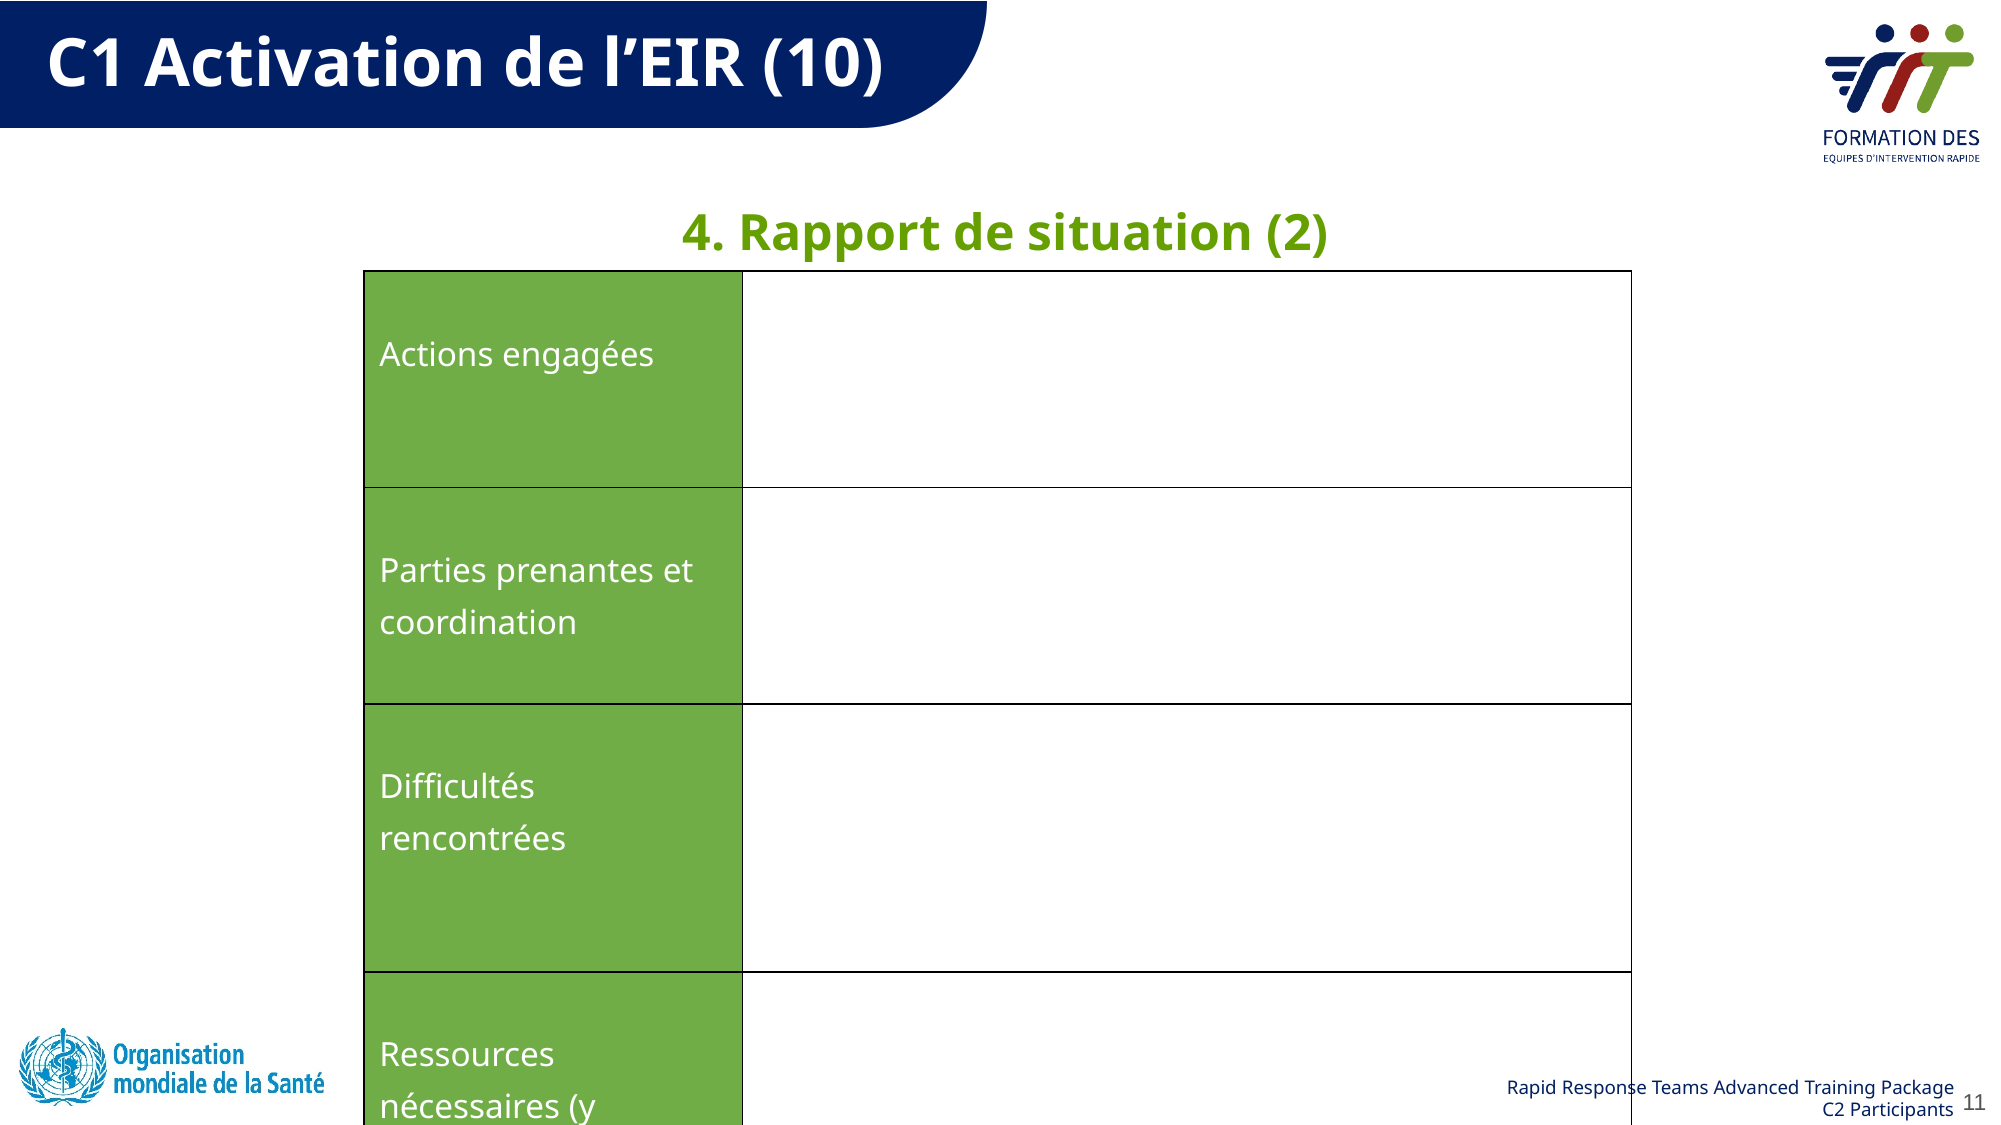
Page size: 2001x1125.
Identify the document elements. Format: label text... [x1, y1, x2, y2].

picture [65, 1043, 71, 1052]
picture [1823, 23, 1980, 164]
table_header Actions engagées [365, 272, 742, 487]
table_cell [743, 973, 1631, 1125]
picture [0, 1, 987, 128]
table_header [743, 272, 1631, 487]
table_cell Parties prenantes et coordination [365, 488, 742, 703]
table_cell Ressources nécessaires (y compris en personnel) [365, 973, 742, 1125]
table_cell [743, 705, 1631, 971]
table_cell [743, 488, 1631, 703]
picture [19, 1028, 324, 1106]
table_cell Difficultés rencontrées [365, 705, 742, 971]
list 4. Rapport de situation (2) [574, 199, 1924, 964]
text_box C1 Activation de l’EIR (10) [39, 12, 1033, 108]
